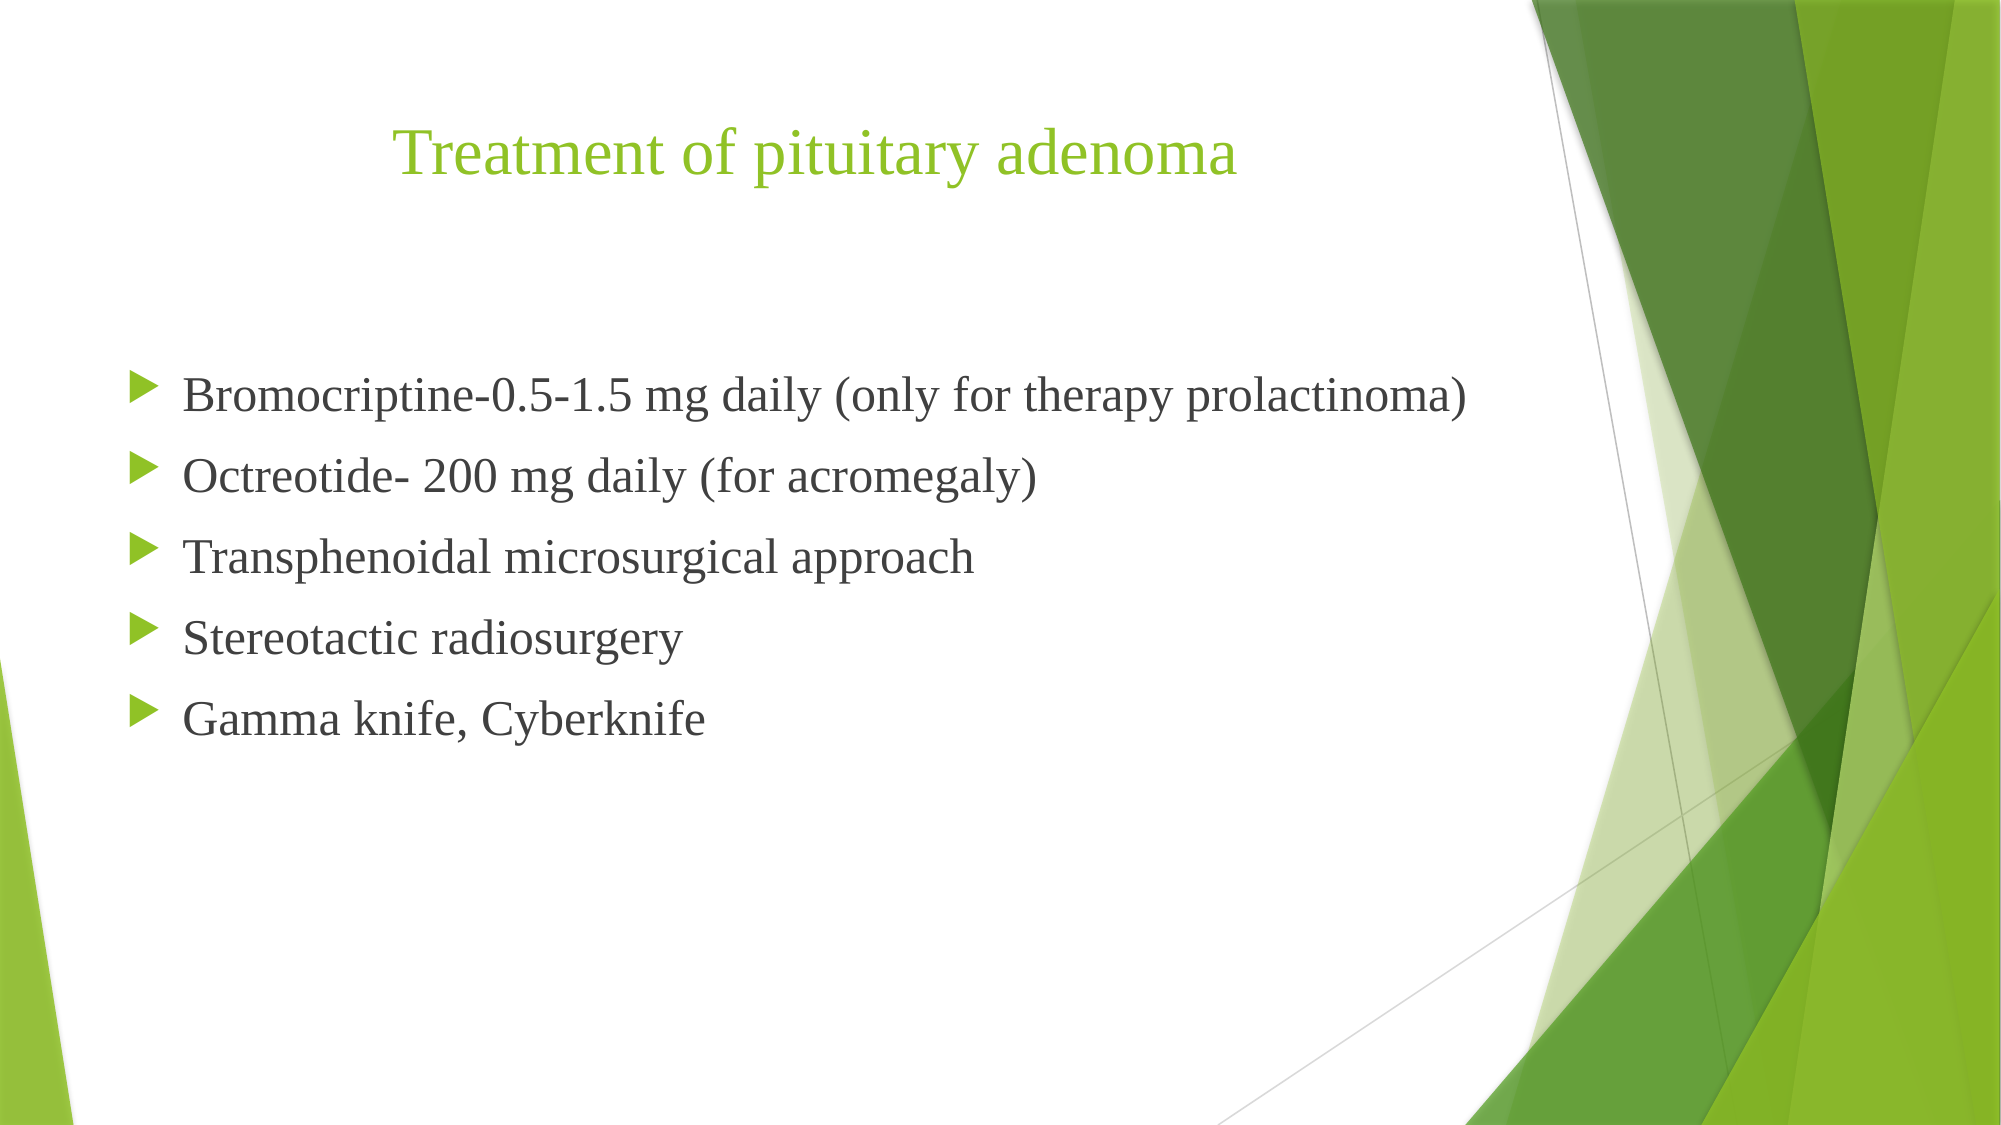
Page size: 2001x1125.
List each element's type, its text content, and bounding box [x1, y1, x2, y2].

list Bromocriptine-0.5-1.5 mg daily (only for therapy prolactinoma) Octreotide- 200 mg daily (for acromegaly) Transphenoidal microsurgical approach Stereotactic radiosurgery Gamma knife, Cyberknife [111, 354, 1522, 992]
title Treatment of pituitary adenoma [111, 99, 1522, 317]
